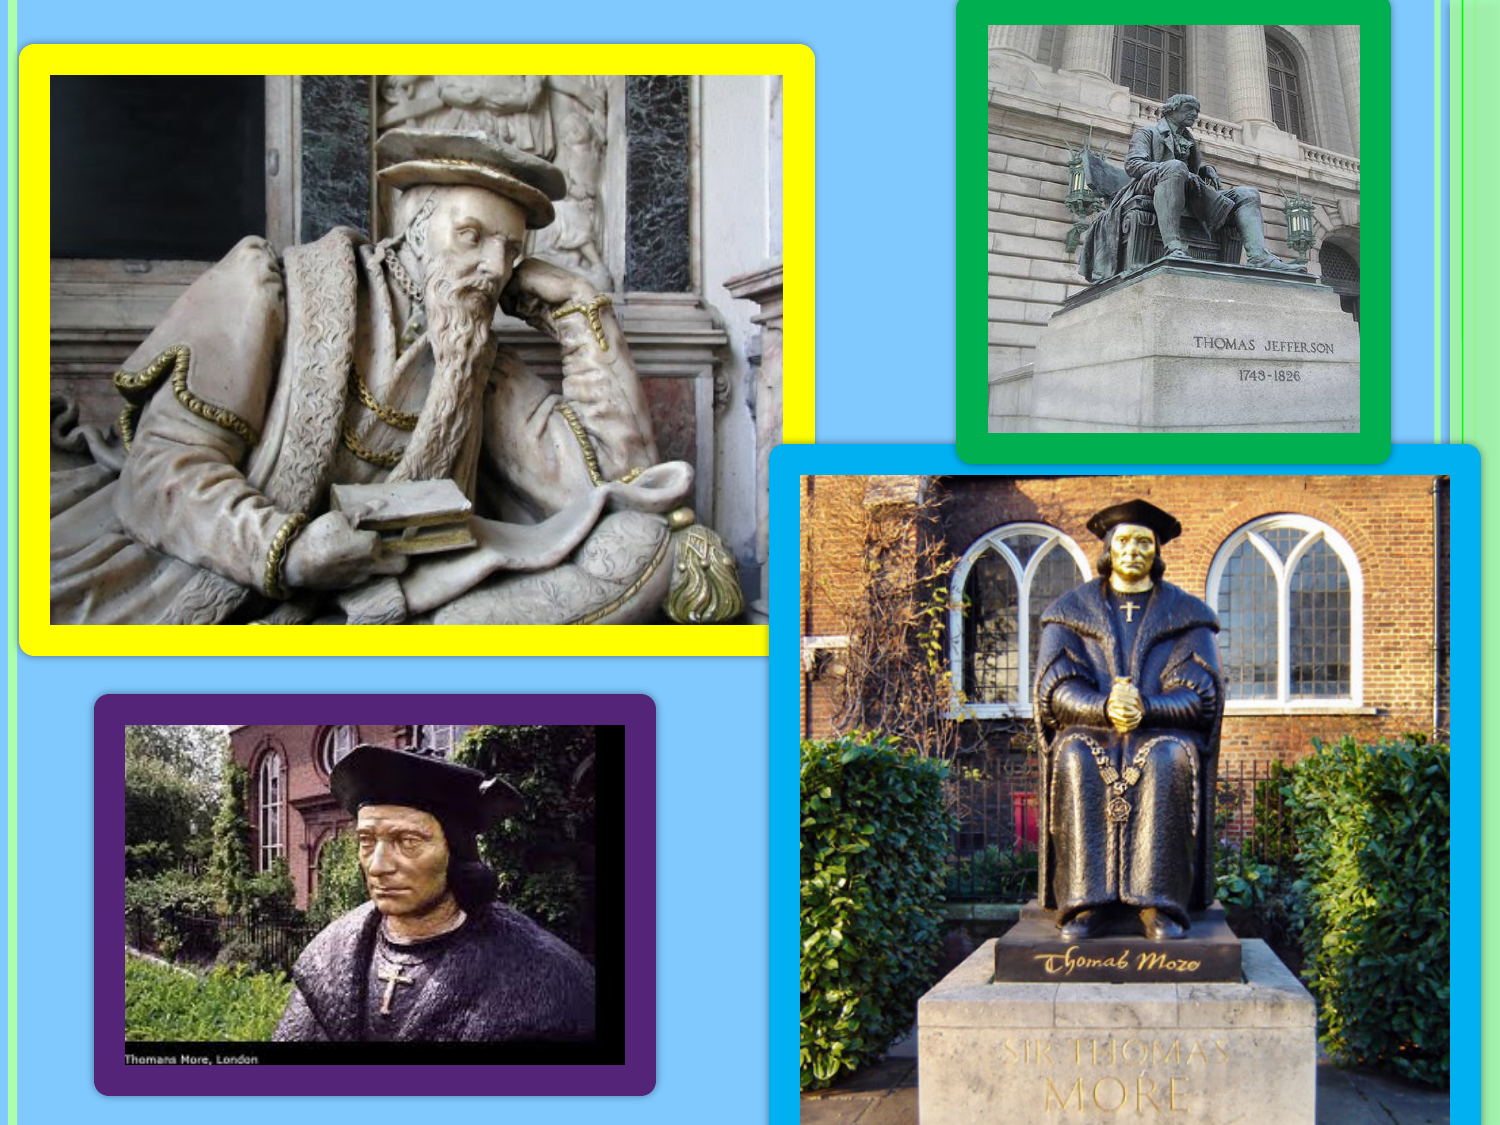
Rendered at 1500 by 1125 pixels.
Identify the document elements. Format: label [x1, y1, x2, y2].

picture [49, 74, 784, 626]
picture [986, 24, 1361, 434]
picture [124, 724, 626, 1066]
picture [801, 476, 1449, 1125]
